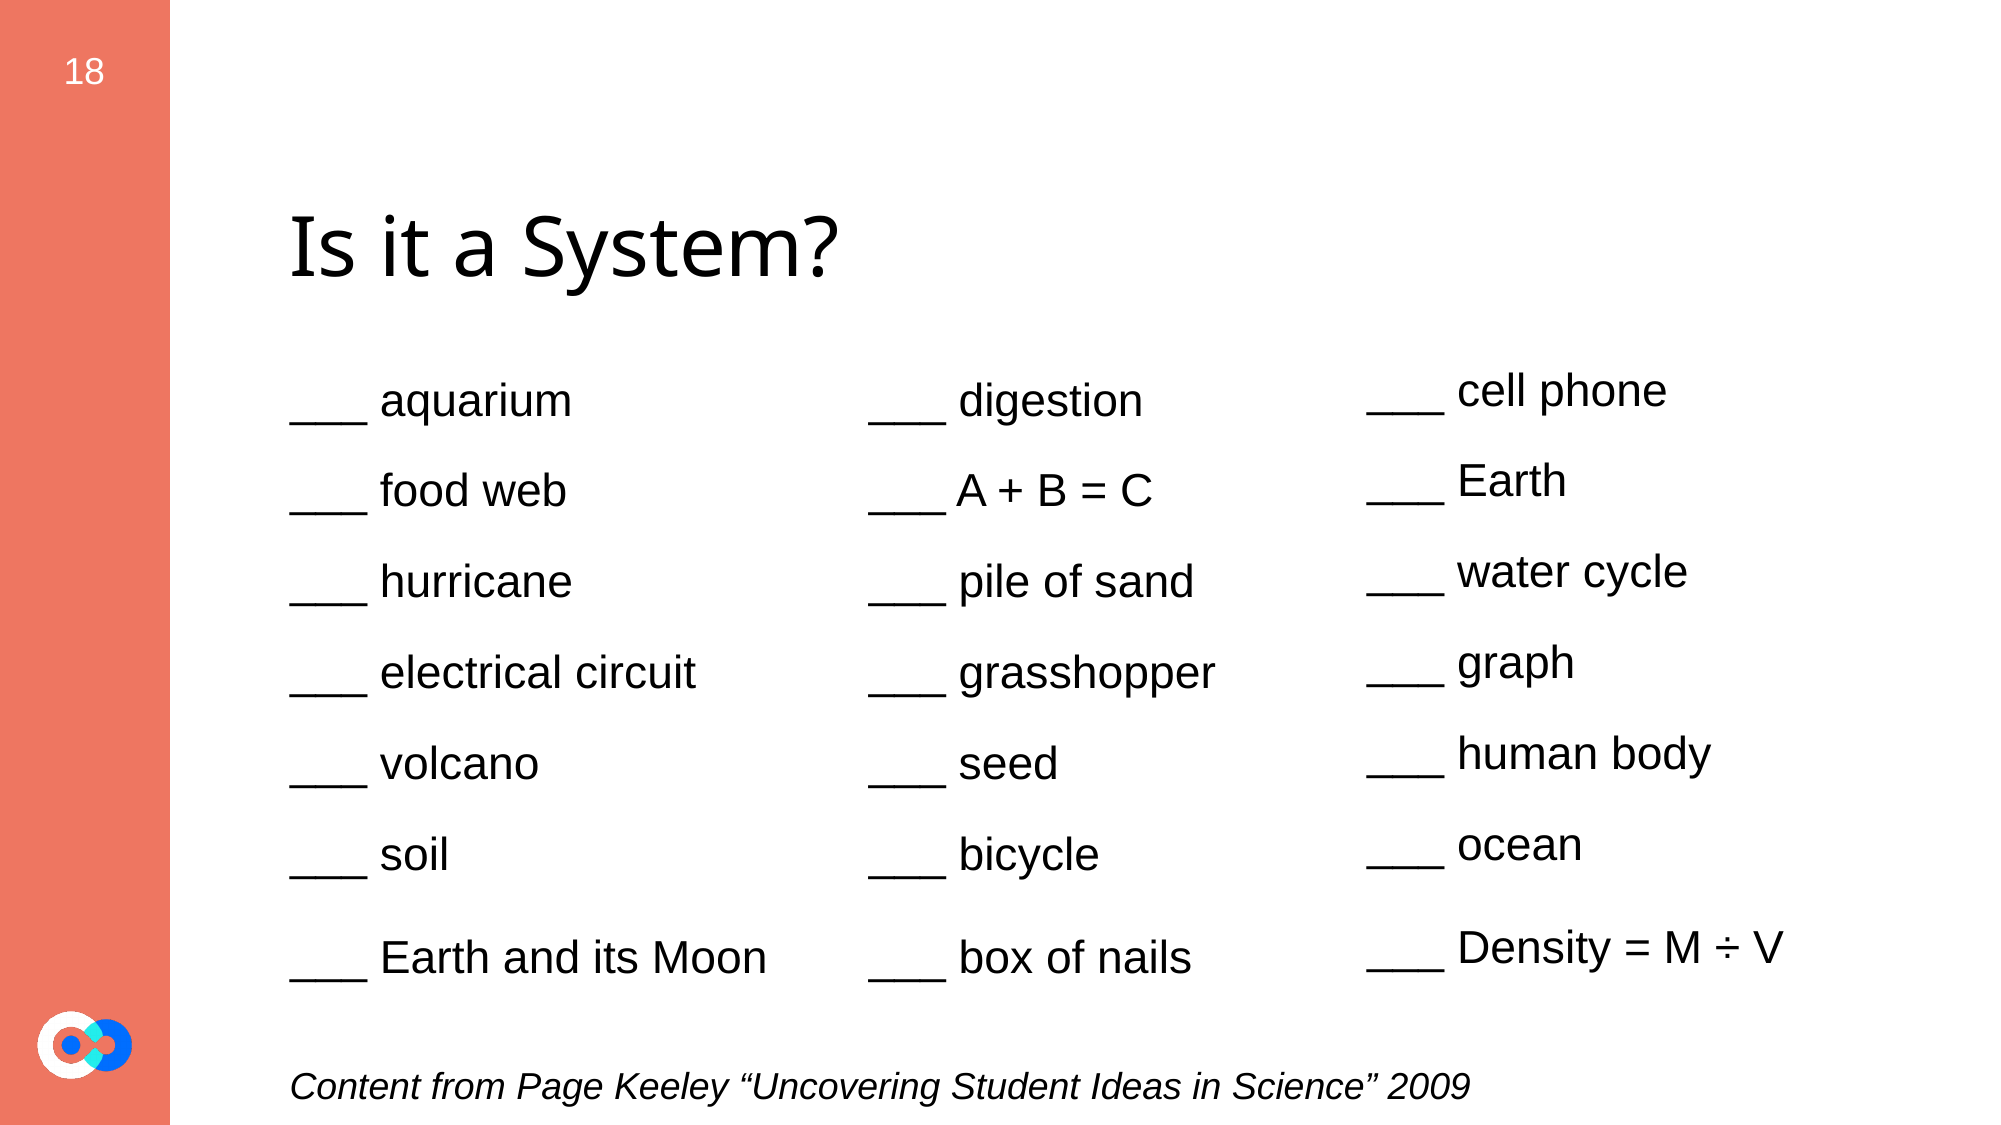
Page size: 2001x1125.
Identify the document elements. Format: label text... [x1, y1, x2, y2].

picture [37, 1011, 132, 1079]
text_box ___ cell phone ___ Earth ___ water cycle ___ graph ___ human body ___ ocean ___ Density = M ÷ V [1351, 330, 1878, 994]
text_box Content from Page Keeley “Uncovering Student Ideas in Science” 2009 [274, 1054, 1654, 1116]
title Is it a System? [274, 84, 1860, 302]
list ___ digestion ___ A + B = C ___ pile of sand ___ grasshopper ___ seed ___ bicycle ___ box of nails [853, 340, 1289, 1004]
slide_number ‹#› [41, 39, 128, 99]
list ___ aquarium ___ food web ___ hurricane ___ electrical circuit ___ volcano ___ soil ___ Earth and its Moon [274, 340, 791, 1004]
